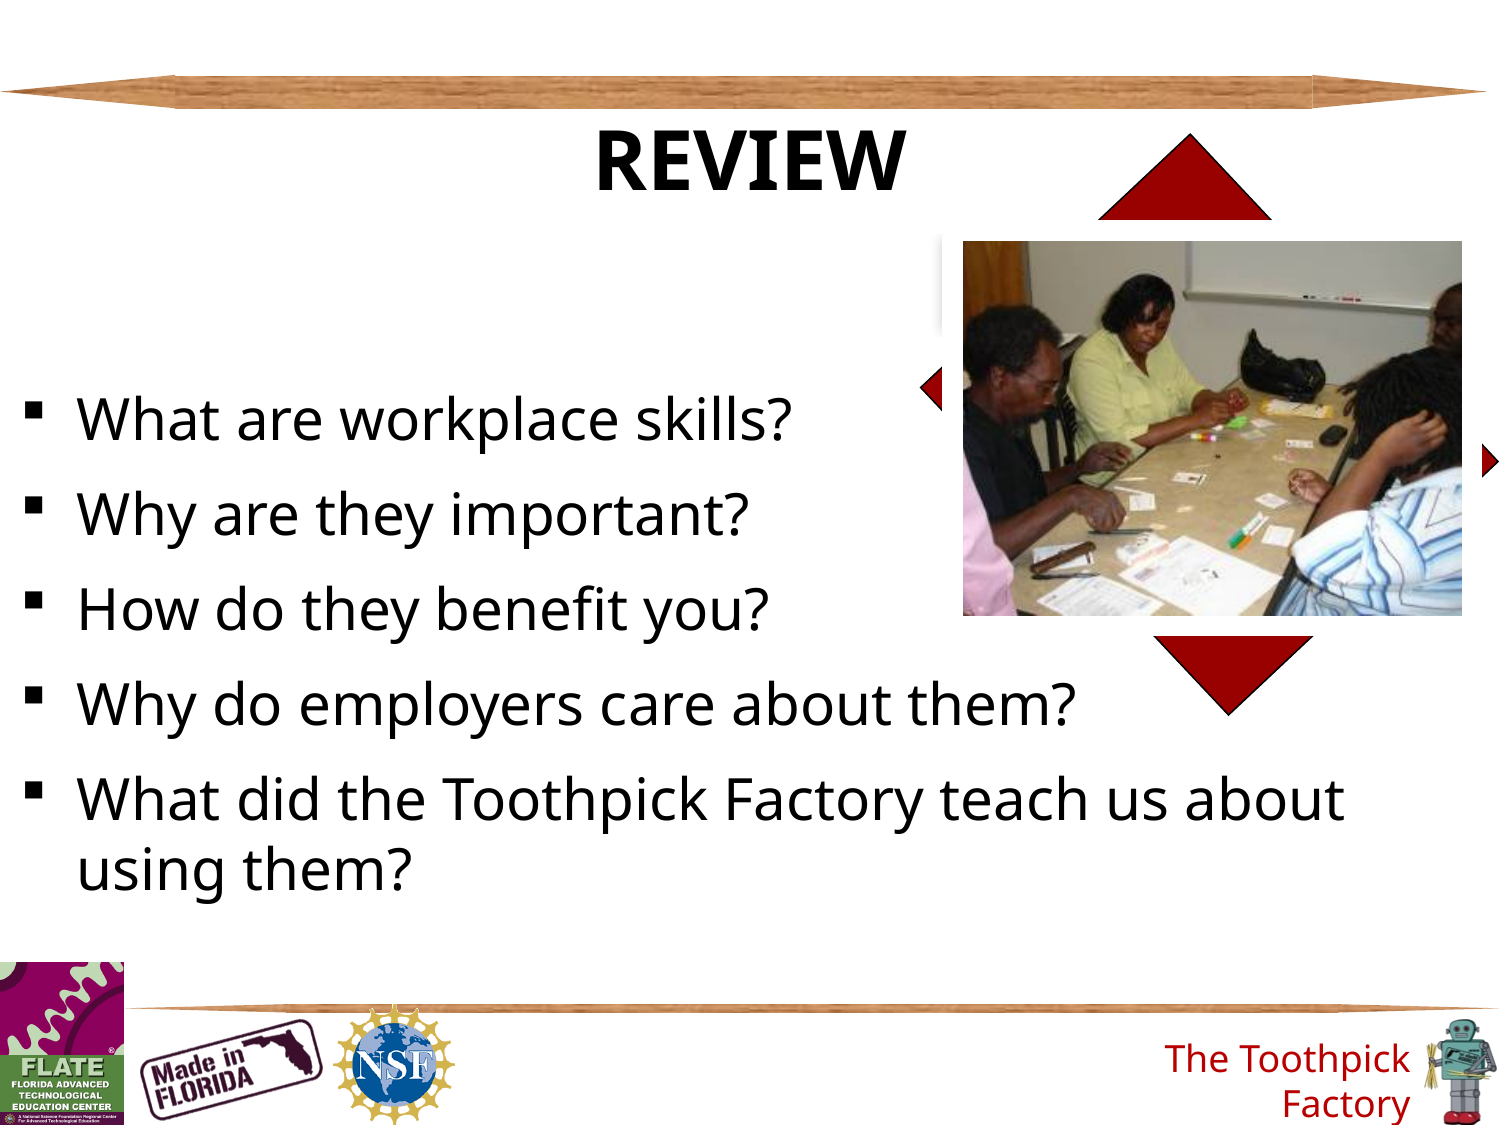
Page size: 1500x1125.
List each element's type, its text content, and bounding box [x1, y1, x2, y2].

picture [1424, 1015, 1500, 1125]
picture [0, 74, 1488, 99]
text_box REVIEW [0, 99, 1500, 215]
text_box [962, 199, 1462, 650]
picture [0, 962, 1500, 1125]
list What are workplace skills? Why are they important? How do they benefit you? Why do employers care about them? What did the Toothpick Factory teach us about using them? [5, 375, 1462, 925]
